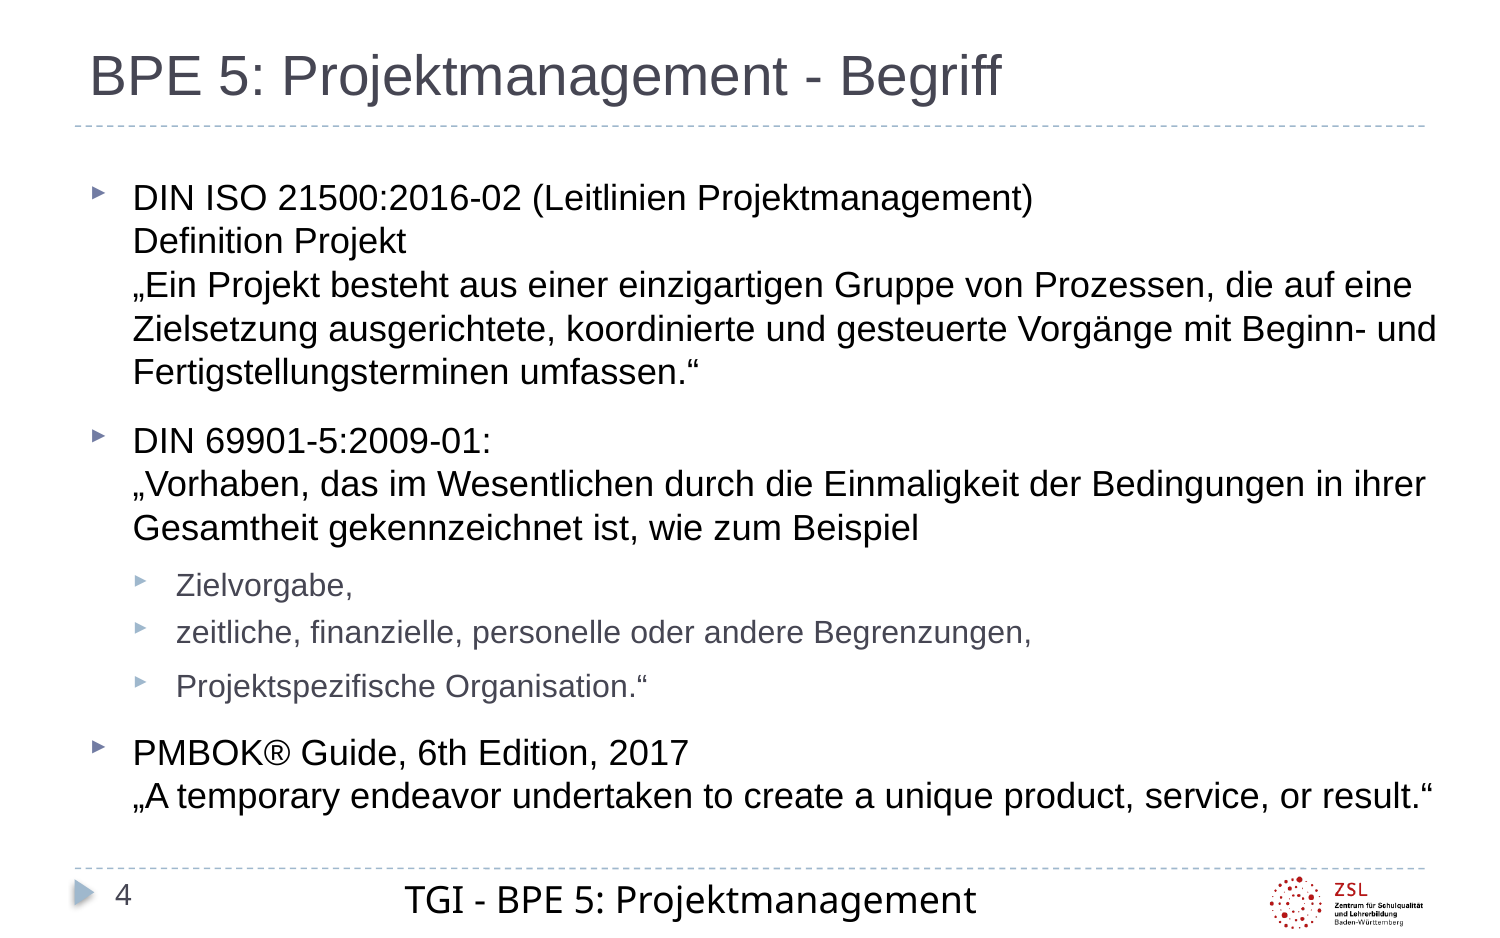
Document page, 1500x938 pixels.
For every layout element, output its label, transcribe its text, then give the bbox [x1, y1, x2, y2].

footer TGI - BPE 5: Projektmanagement [336, 868, 1046, 919]
slide_number 4 [100, 868, 336, 919]
list DIN ISO 21500:2016-02 (Leitlinien Projektmanagement) Definition Projekt „Ein Projekt besteht aus einer einzigartigen Gruppe von Prozessen, die auf eine Zielsetzung ausgerichtete, koordinierte und gesteuerte Vorgänge mit Beginn- und Fertigstellungsterminen umfassen.“ DIN 69901-5:2009-01: „Vorhaben, das im Wesentlichen durch die Einmaligkeit der Bedingungen in ihrer Gesamtheit gekennzeichnet ist, wie zum Beispiel Zielvorgabe, zeitliche, finanzielle, personelle oder andere Begrenzungen, Projektspezifische Organisation.“ PMBOK® Guide, 6th Edition, 2017 „A temporary endeavor undertaken to create a unique product, service, or result.“ [75, 166, 1471, 835]
title BPE 5: Projektmanagement - Begriff [75, 31, 1425, 115]
picture [1269, 875, 1424, 930]
